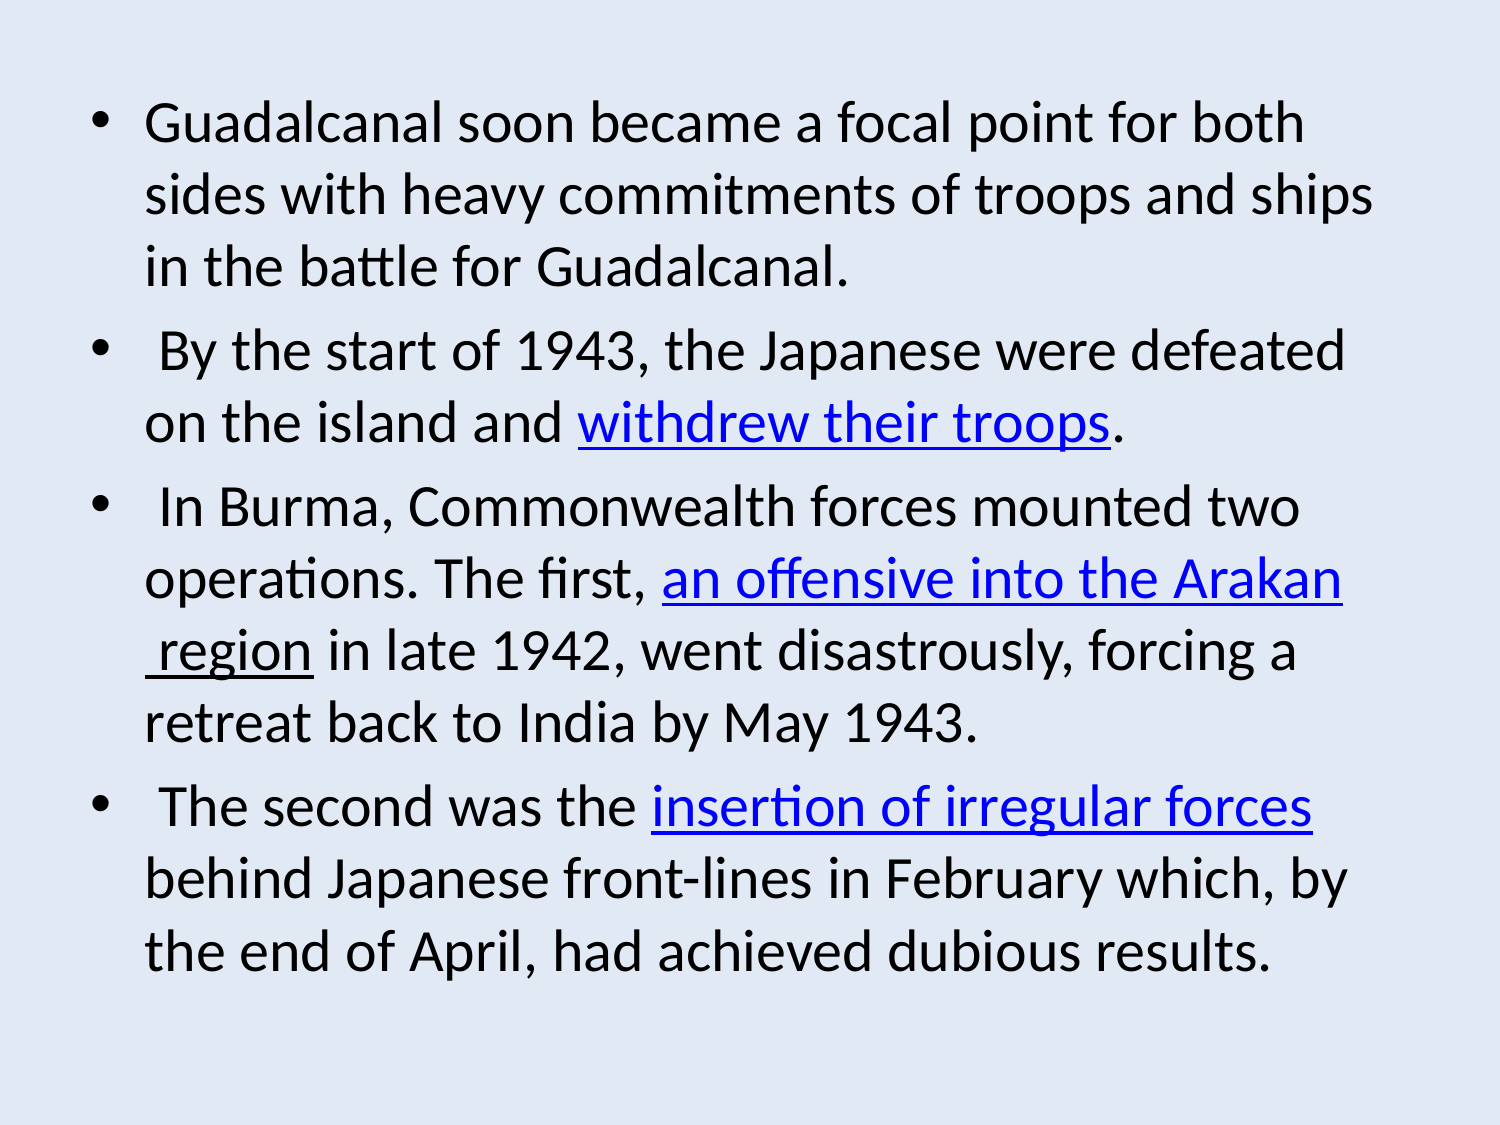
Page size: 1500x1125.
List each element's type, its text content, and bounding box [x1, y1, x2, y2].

list Guadalcanal soon became a focal point for both sides with heavy commitments of troops and ships in the battle for Guadalcanal. By the start of 1943, the Japanese were defeated on the island and withdrew their troops. In Burma, Commonwealth forces mounted two operations. The first, an offensive into the Arakan region in late 1942, went disastrously, forcing a retreat back to India by May 1943. The second was the insertion of irregular forces behind Japanese front-lines in February which, by the end of April, had achieved dubious results. [75, 75, 1425, 1005]
